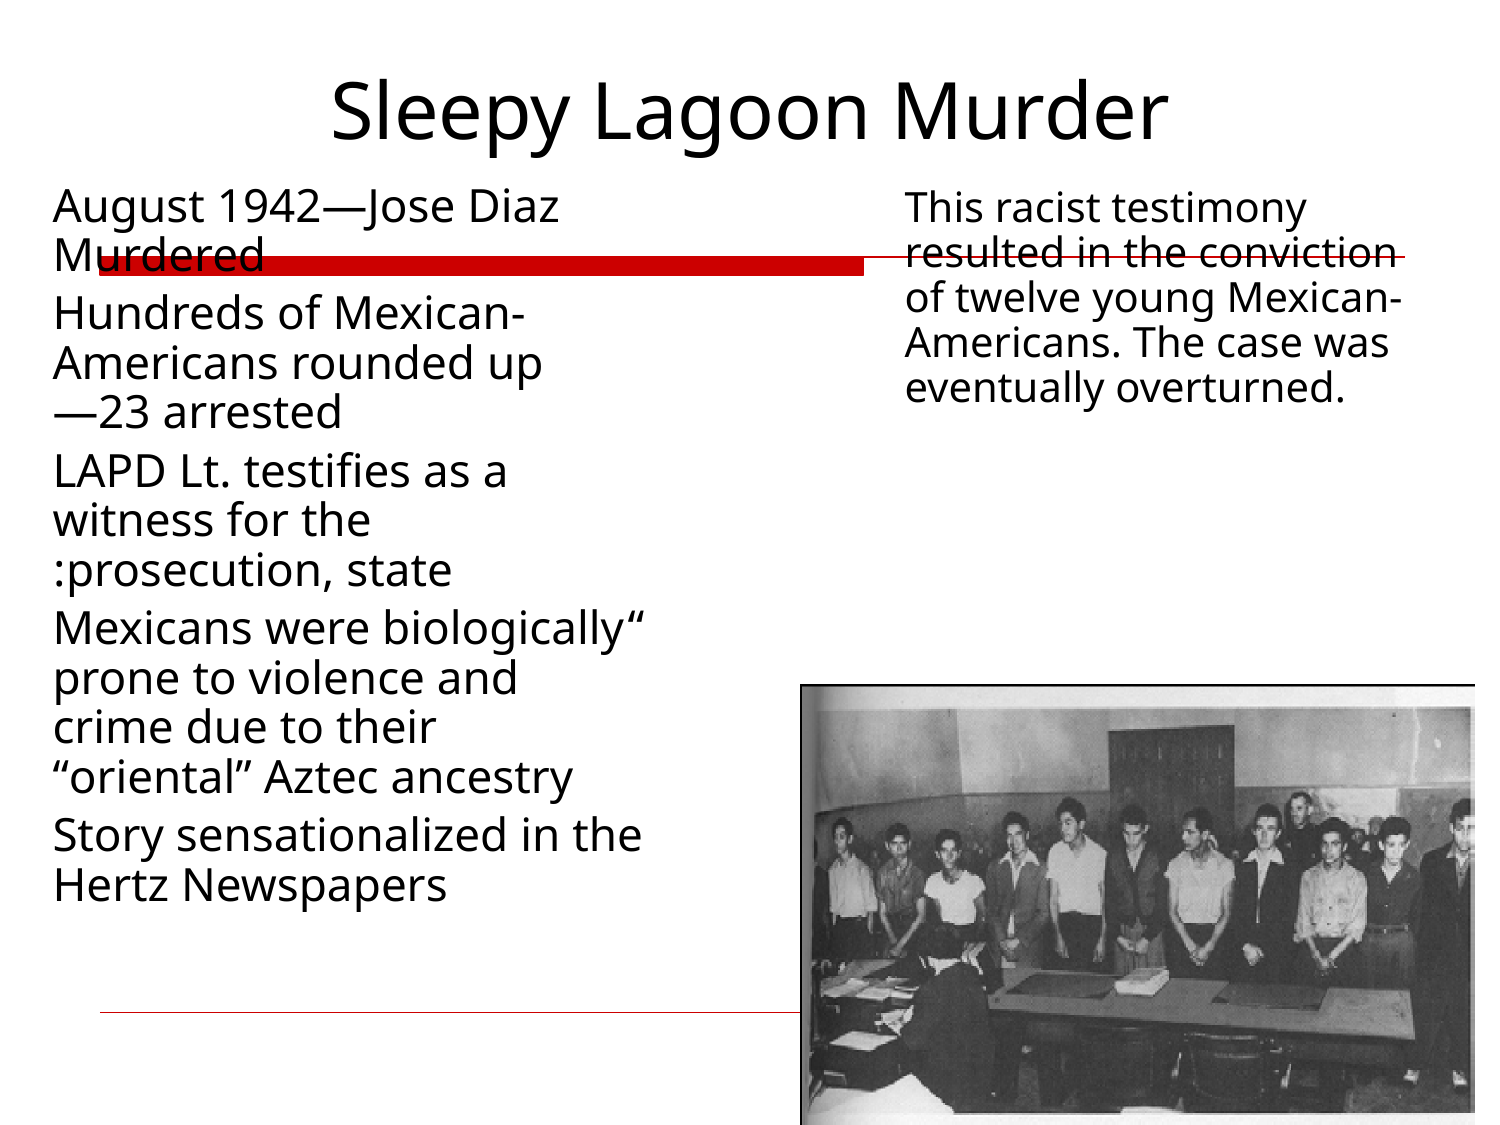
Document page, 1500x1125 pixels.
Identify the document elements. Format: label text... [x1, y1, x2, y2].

list August 1942—Jose Diaz Murdered Hundreds of Mexican-Americans rounded up—23 arrested LAPD Lt. testifies as a witness for the prosecution, state: “Mexicans were biologically prone to violence and crime due to their “oriental” Aztec ancestry Story sensationalized in the Hertz Newspapers [37, 174, 682, 988]
title Sleepy Lagoon Murder [94, 50, 1407, 163]
picture [799, 684, 1476, 1125]
list This racist testimony resulted in the conviction of twelve young Mexican-Americans. The case was eventually overturned. [812, 174, 1419, 683]
